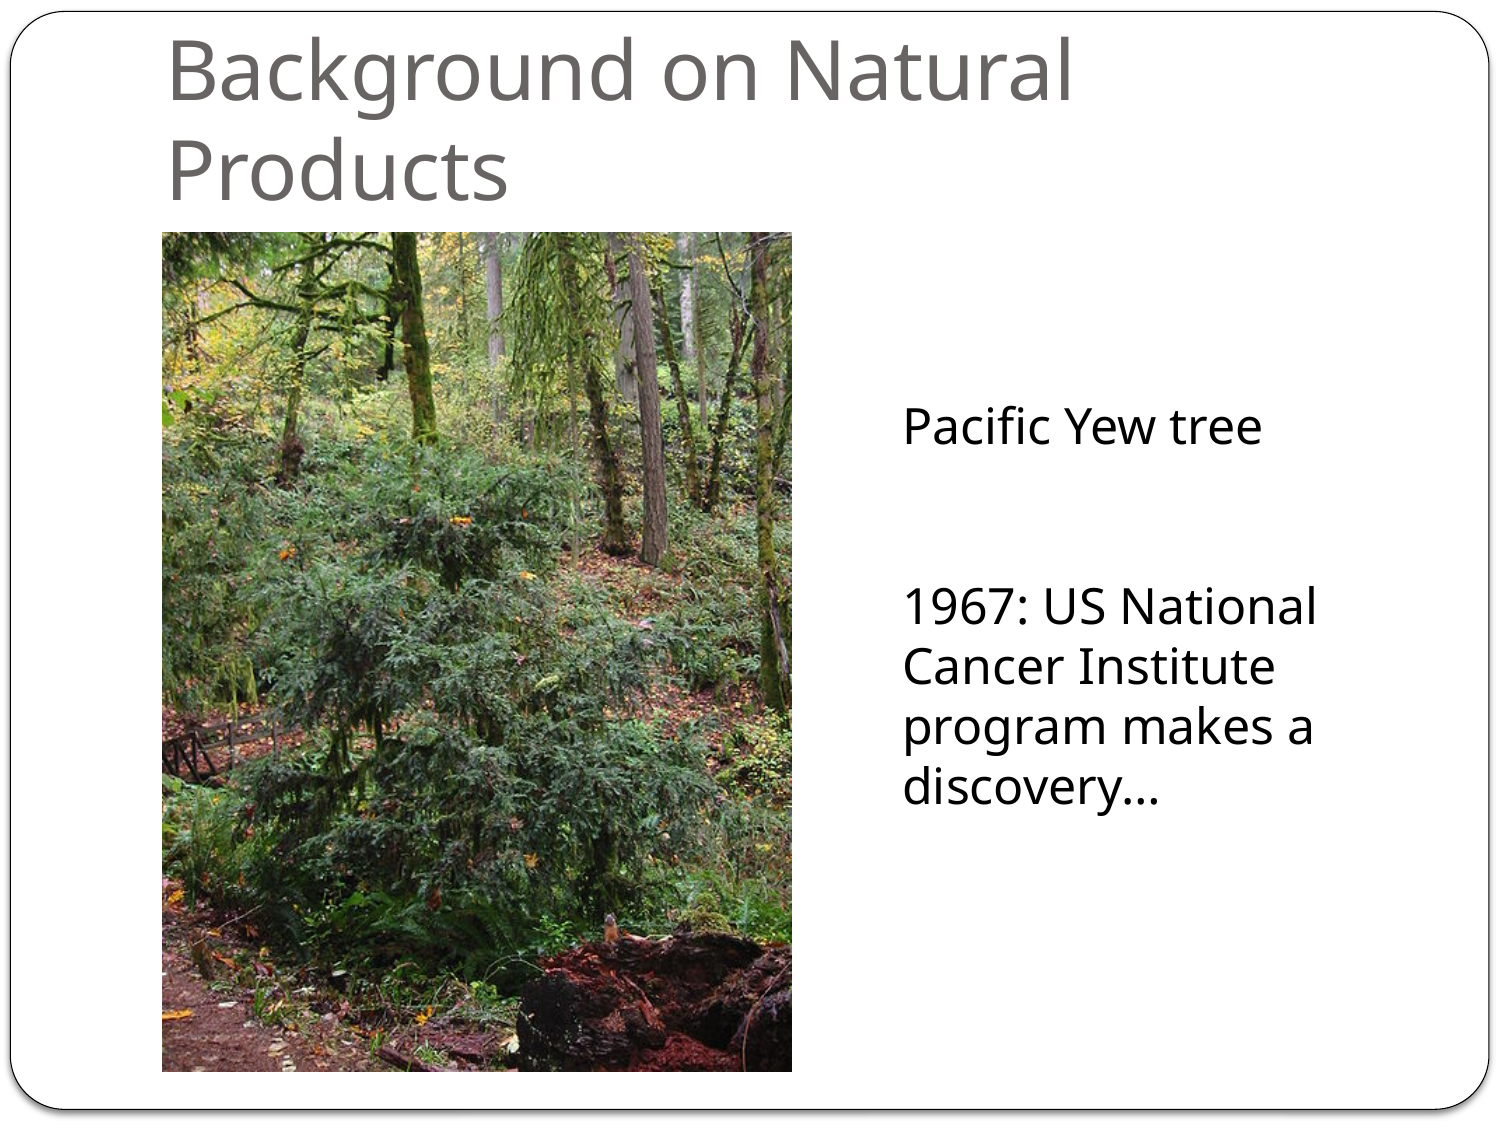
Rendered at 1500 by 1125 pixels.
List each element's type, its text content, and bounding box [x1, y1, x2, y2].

title Background on Natural Products [149, 44, 1426, 233]
text_box Pacific Yew tree 1967: US National Cancer Institute program makes a discovery… [887, 387, 1375, 823]
picture [161, 232, 792, 1072]
